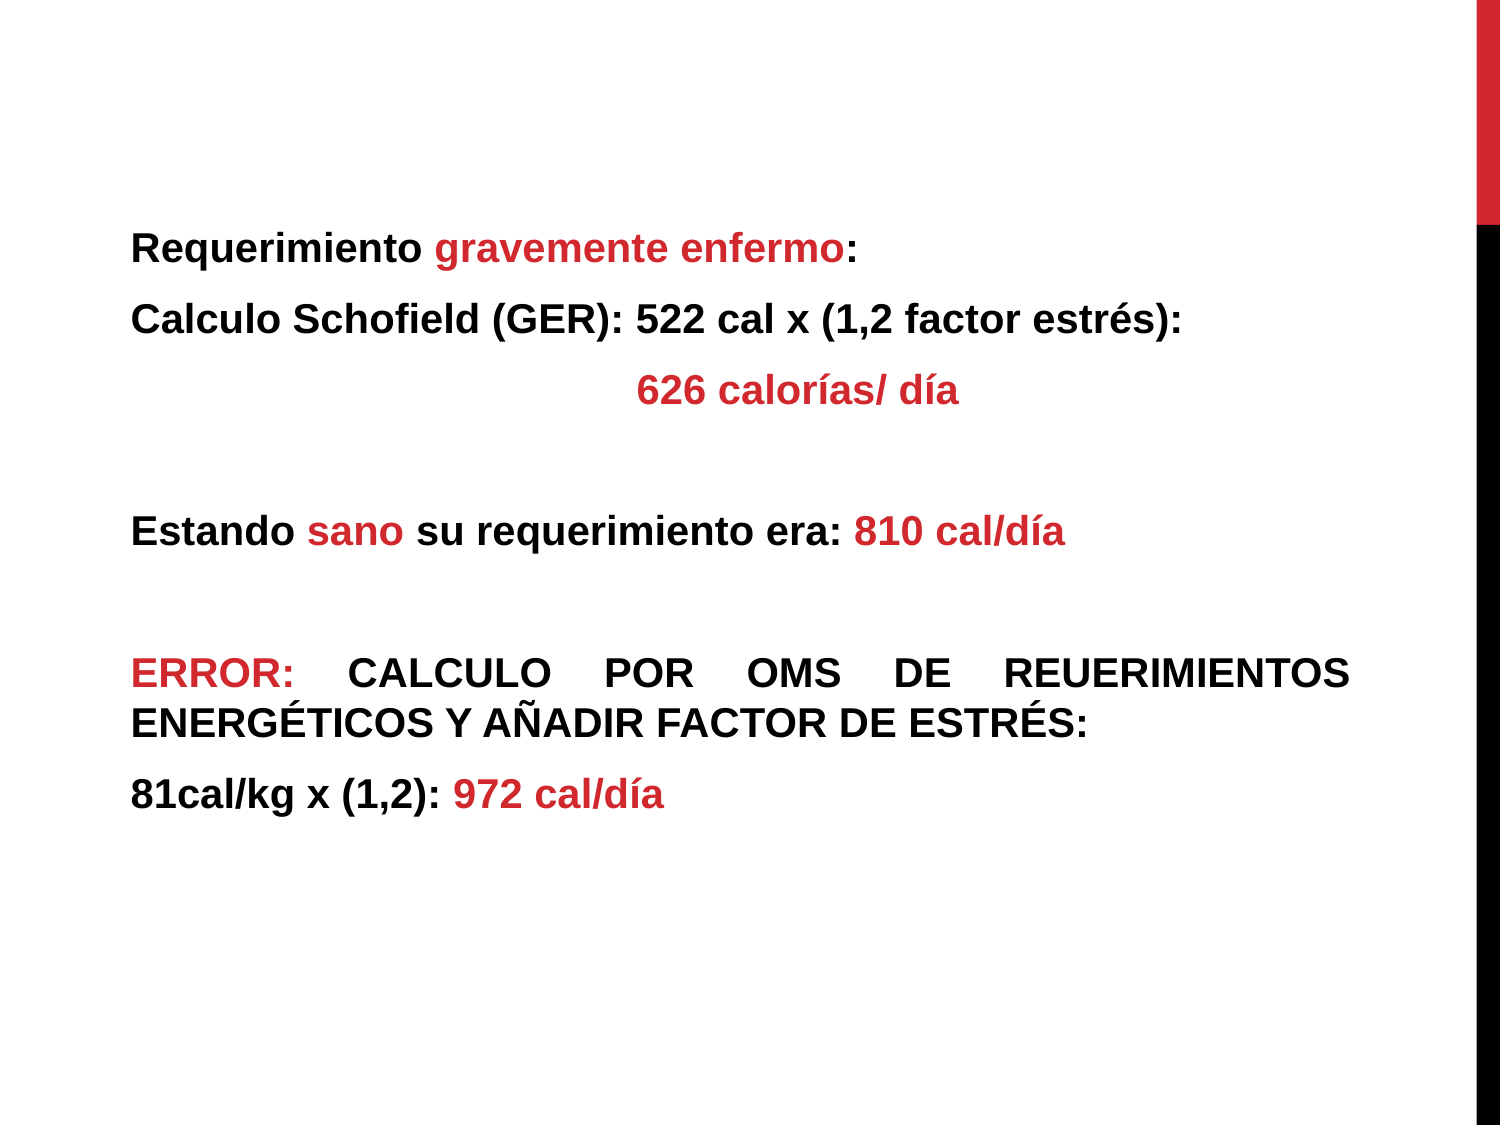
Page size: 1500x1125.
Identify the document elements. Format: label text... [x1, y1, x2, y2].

list Requerimiento gravemente enfermo: Calculo Schofield (GER): 522 cal x (1,2 factor estrés): 626 calorías/ día Estando sano su requerimiento era: 810 cal/día ERROR: CALCULO POR OMS DE REUERIMIENTOS ENERGÉTICOS Y AÑADIR FACTOR DE ESTRÉS: 81cal/kg x (1,2): 972 cal/día [115, 213, 1366, 931]
